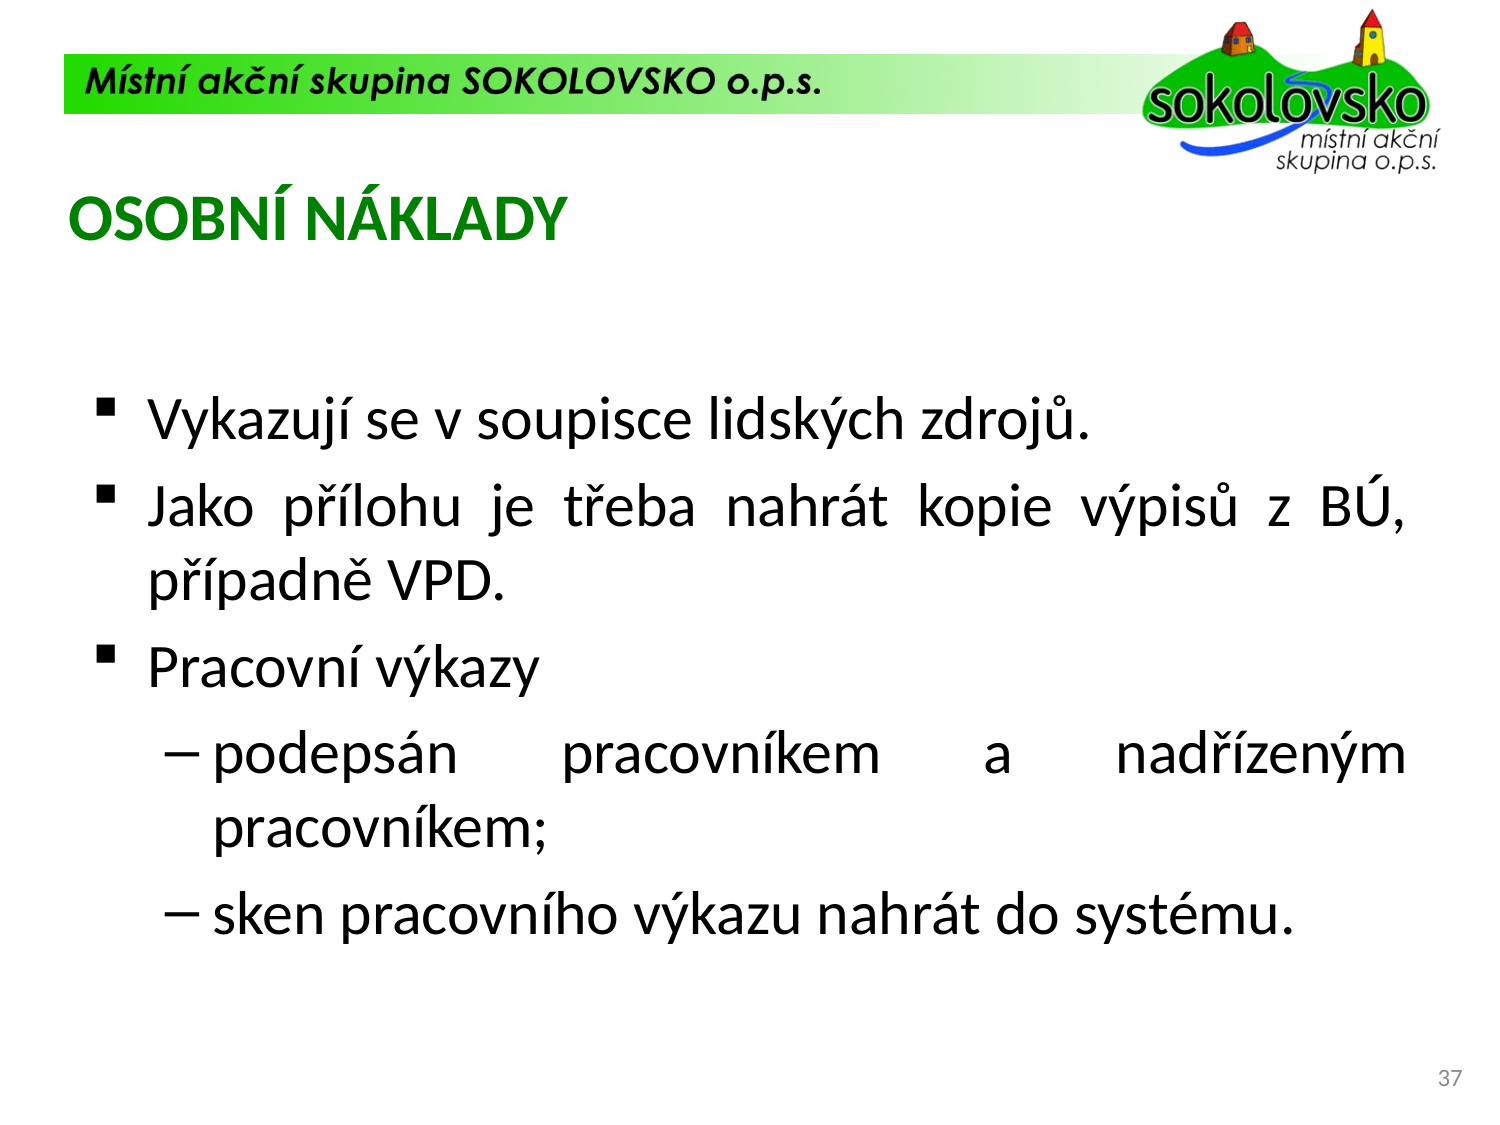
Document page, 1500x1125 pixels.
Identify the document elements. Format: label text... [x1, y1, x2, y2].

picture [64, 0, 1455, 197]
title OSOBNÍ NÁKLADY [53, 137, 1404, 291]
slide_number 37 [1128, 1046, 1478, 1107]
list Vykazují se v soupisce lidských zdrojů. Jako přílohu je třeba nahrát kopie výpisů z BÚ, případně VPD. Pracovní výkazy podepsán pracovníkem a nadřízeným pracovníkem; sken pracovního výkazu nahrát do systému. [76, 278, 1424, 1047]
